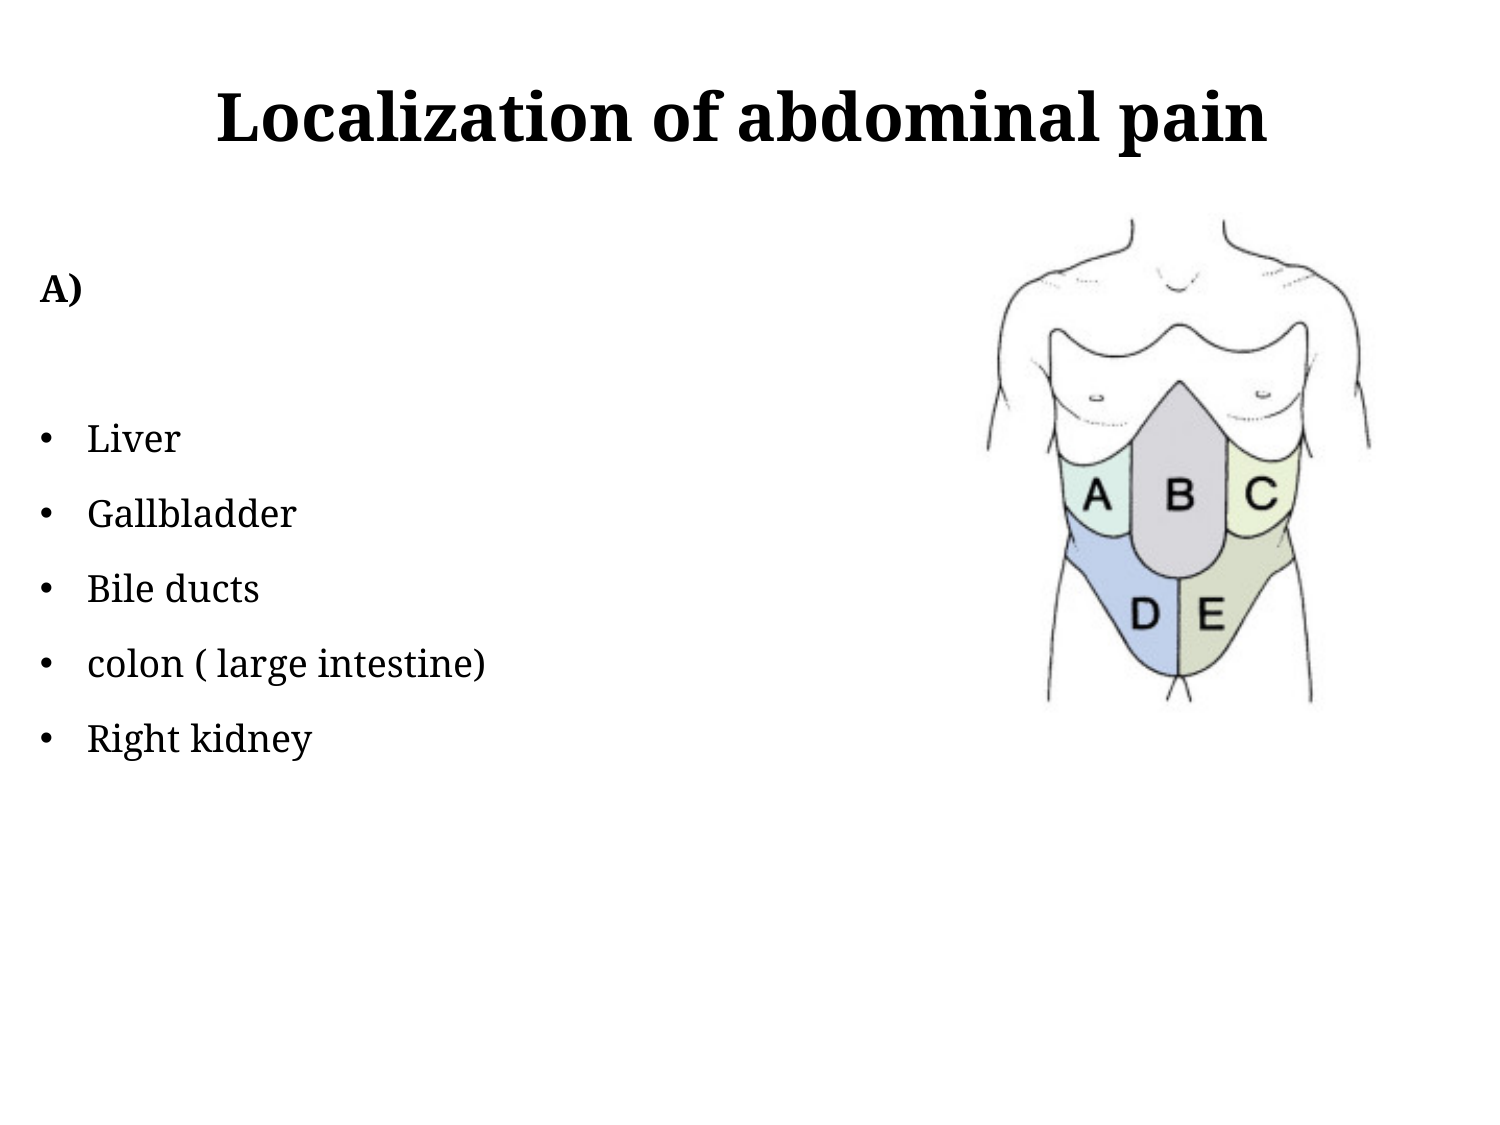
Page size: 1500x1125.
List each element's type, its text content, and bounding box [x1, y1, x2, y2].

title Localization of abdominal pain [75, 44, 1413, 163]
list A) Liver​ Gallbladder​​ Bile ducts​ colon ( large intestine) Right kidney​ [24, 235, 988, 1005]
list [974, 212, 1386, 717]
